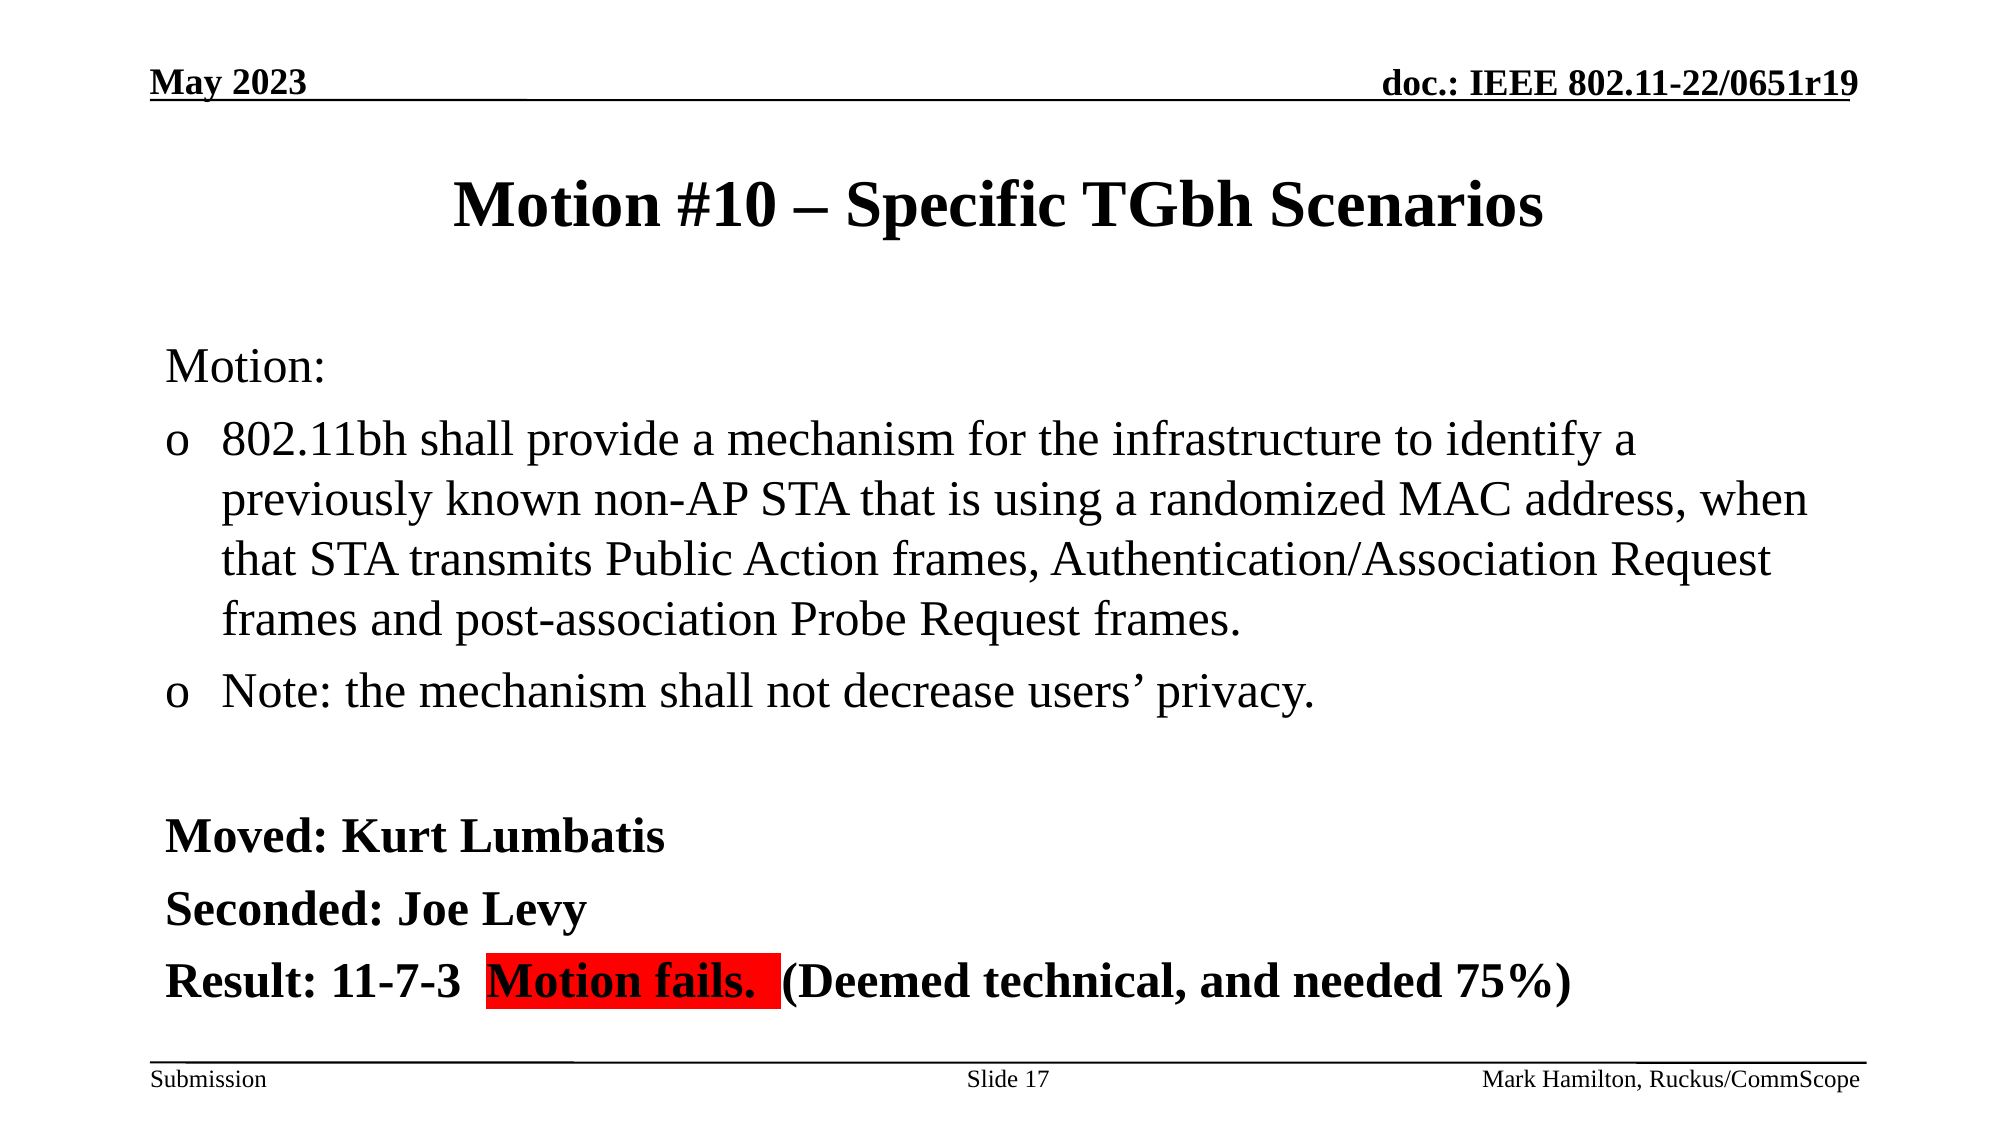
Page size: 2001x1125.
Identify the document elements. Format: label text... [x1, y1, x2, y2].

slide_number Slide 17 [950, 1061, 1067, 1123]
title Motion #10 – Specific TGbh Scenarios [149, 112, 1850, 288]
list Motion: o 802.11bh shall provide a mechanism for the infrastructure to identify a previously known non-AP STA that is using a randomized MAC address, when that STA transmits Public Action frames, Authentication/Association Request frames and post-association Probe Request frames. o Note: the mechanism shall not decrease users’ privacy. Moved: Kurt Lumbatis Seconded: Joe Levy Result: 11-7-3 Motion fails. (Deemed technical, and needed 75%) [149, 324, 1850, 1000]
